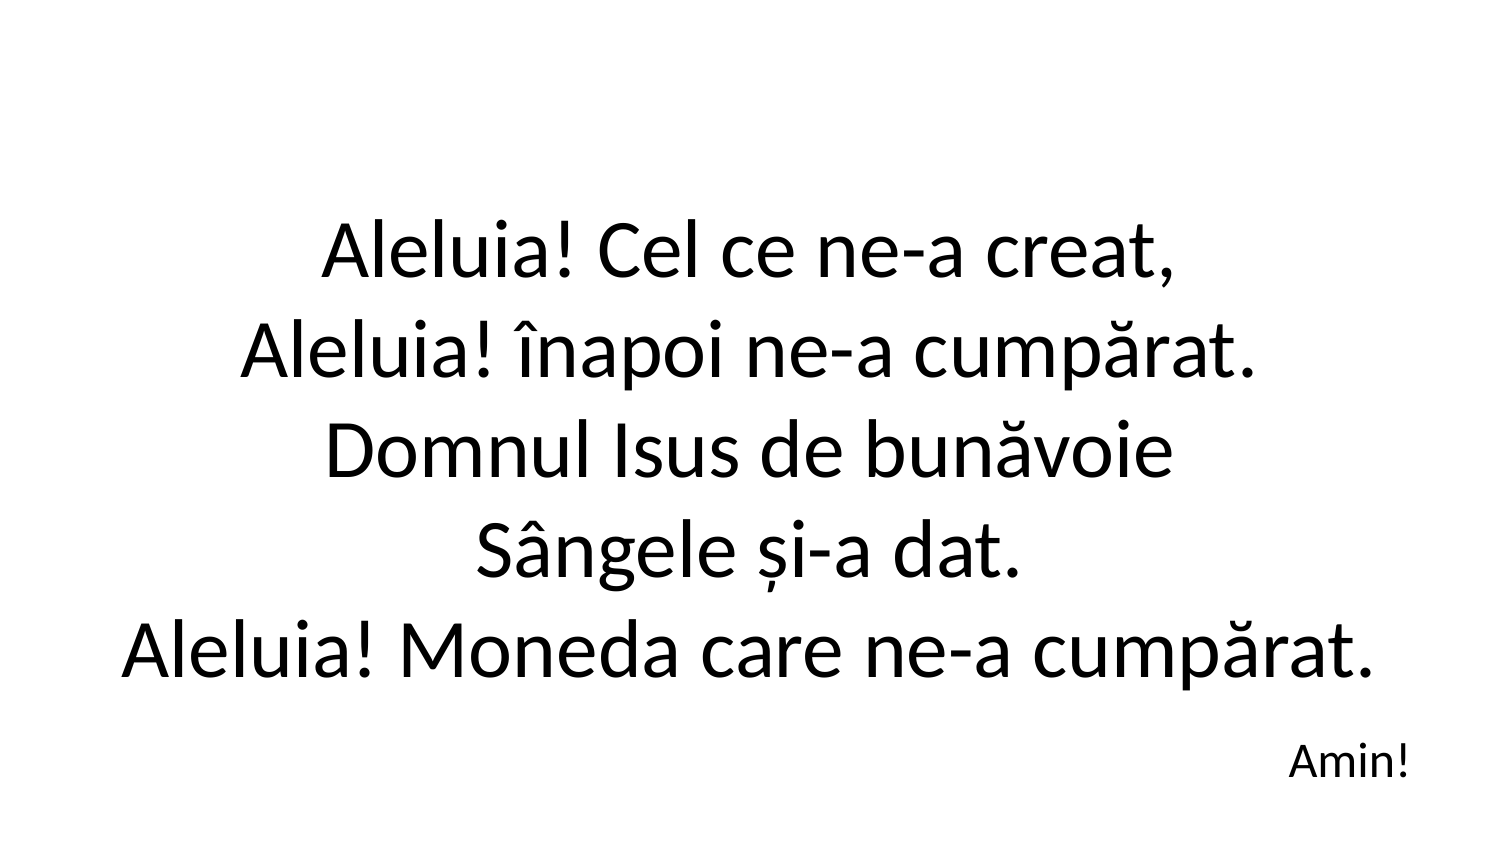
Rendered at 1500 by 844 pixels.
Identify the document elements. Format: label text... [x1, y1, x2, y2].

text_box Aleluia! Cel ce ne-a creat, Aleluia! înapoi ne-a cumpărat. Domnul Isus de bunăvoie Sângele și-a dat. Aleluia! Moneda care ne-a cumpărat. [107, 142, 1393, 702]
text_box Amin! [1273, 674, 1427, 795]
